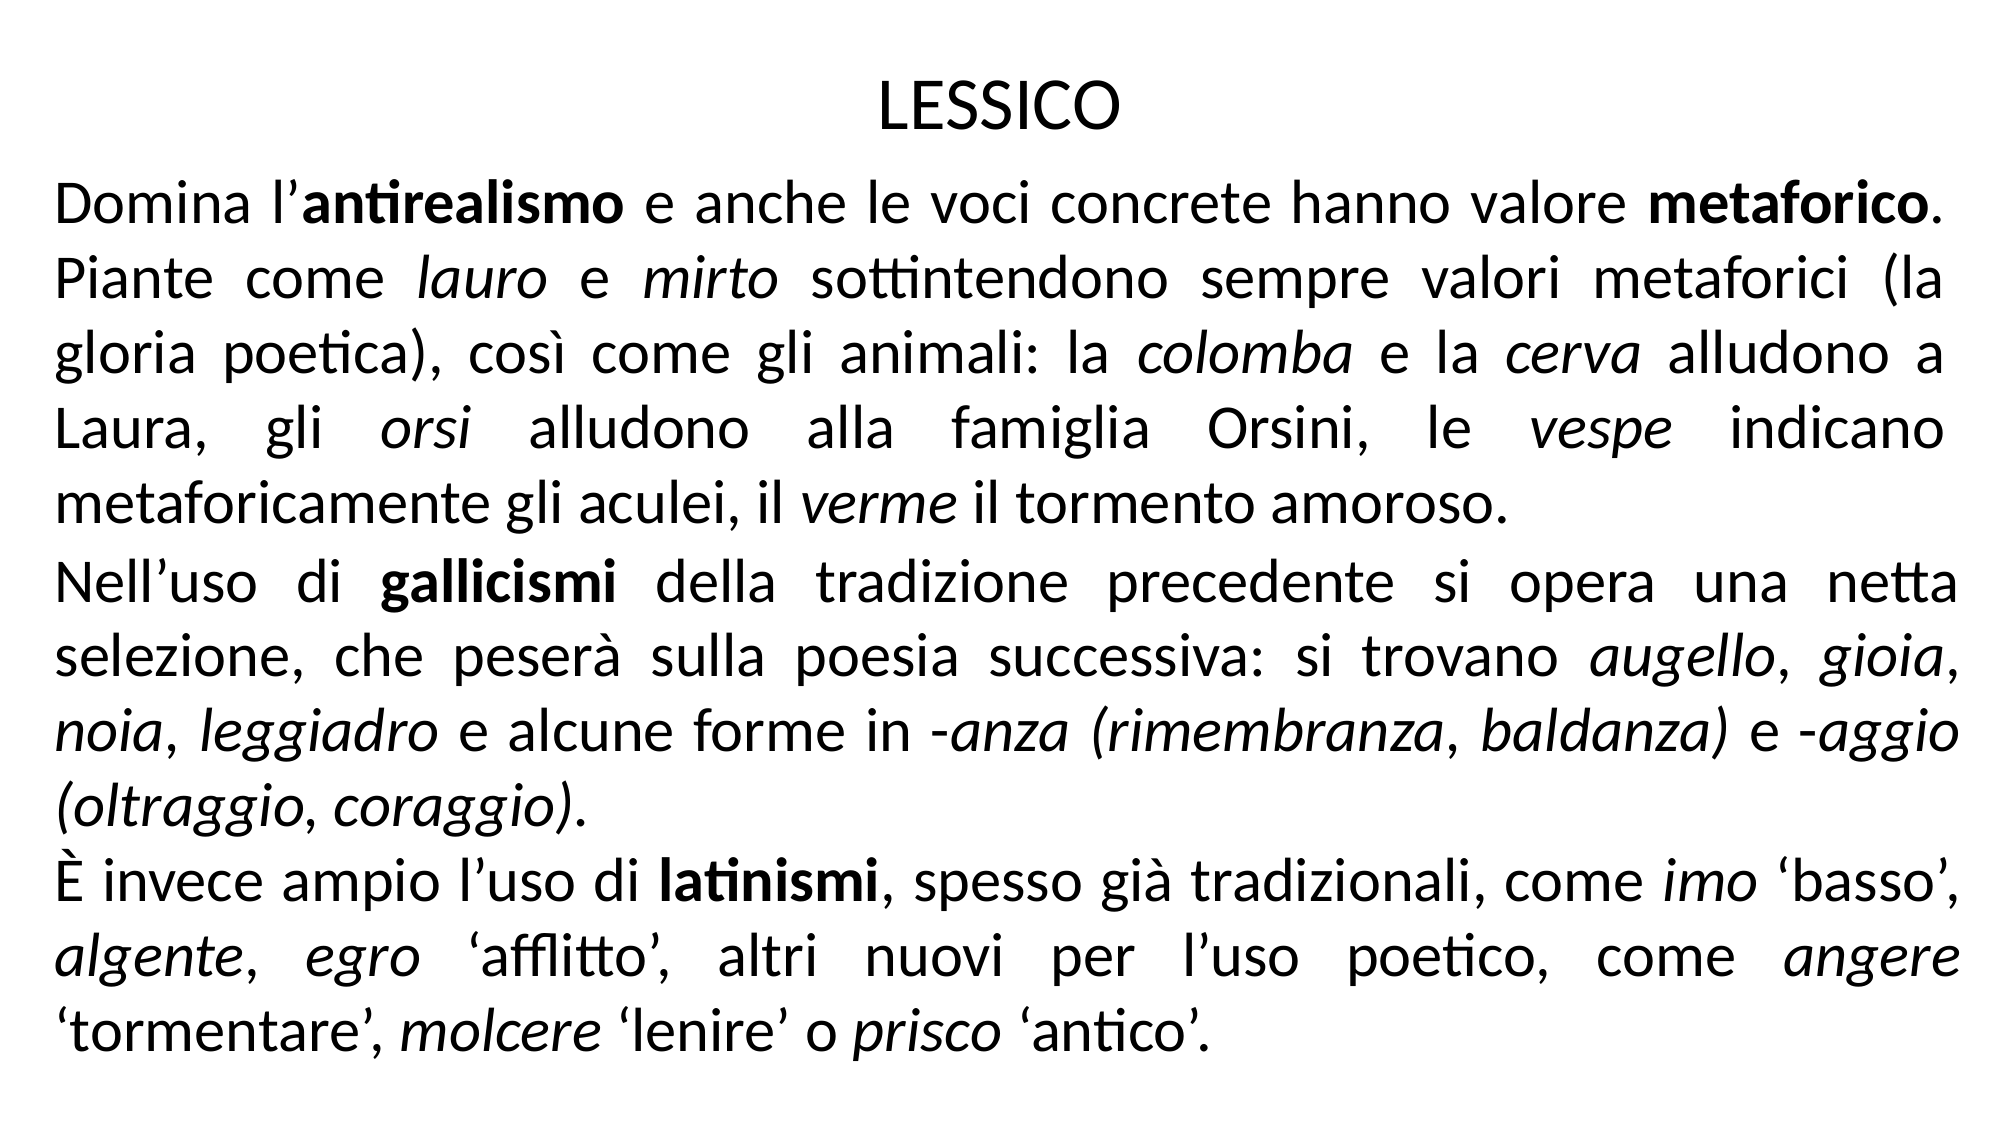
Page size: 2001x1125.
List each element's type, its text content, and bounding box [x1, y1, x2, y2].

text_box Domina l’antirealismo e anche le voci concrete hanno valore metaforico. Piante come lauro e mirto sottintendono sempre valori metaforici (la gloria poetica), così come gli animali: la colomba e la cerva alludono a Laura, gli orsi alludono alla famiglia Orsini, le vespe indicano metaforicamente gli aculei, il verme il tormento amoroso. [39, 153, 1961, 544]
text_box LESSICO [61, 47, 1939, 153]
text_box Nell’uso di gallicismi della tradizione precedente si opera una netta selezione, che peserà sulla poesia successiva: si trovano augello, gioia, noia, leggiadro e alcune forme in -anza (rimembranza, baldanza) e -aggio (oltraggio, coraggio). È invece ampio l’uso di latinismi, spesso già tradizionali, come imo ‘basso’, algente, egro ‘afflitto’, altri nuovi per l’uso poetico, come angere ‘tormentare’, molcere ‘lenire’ o prisco ‘antico’. [39, 532, 1976, 1072]
